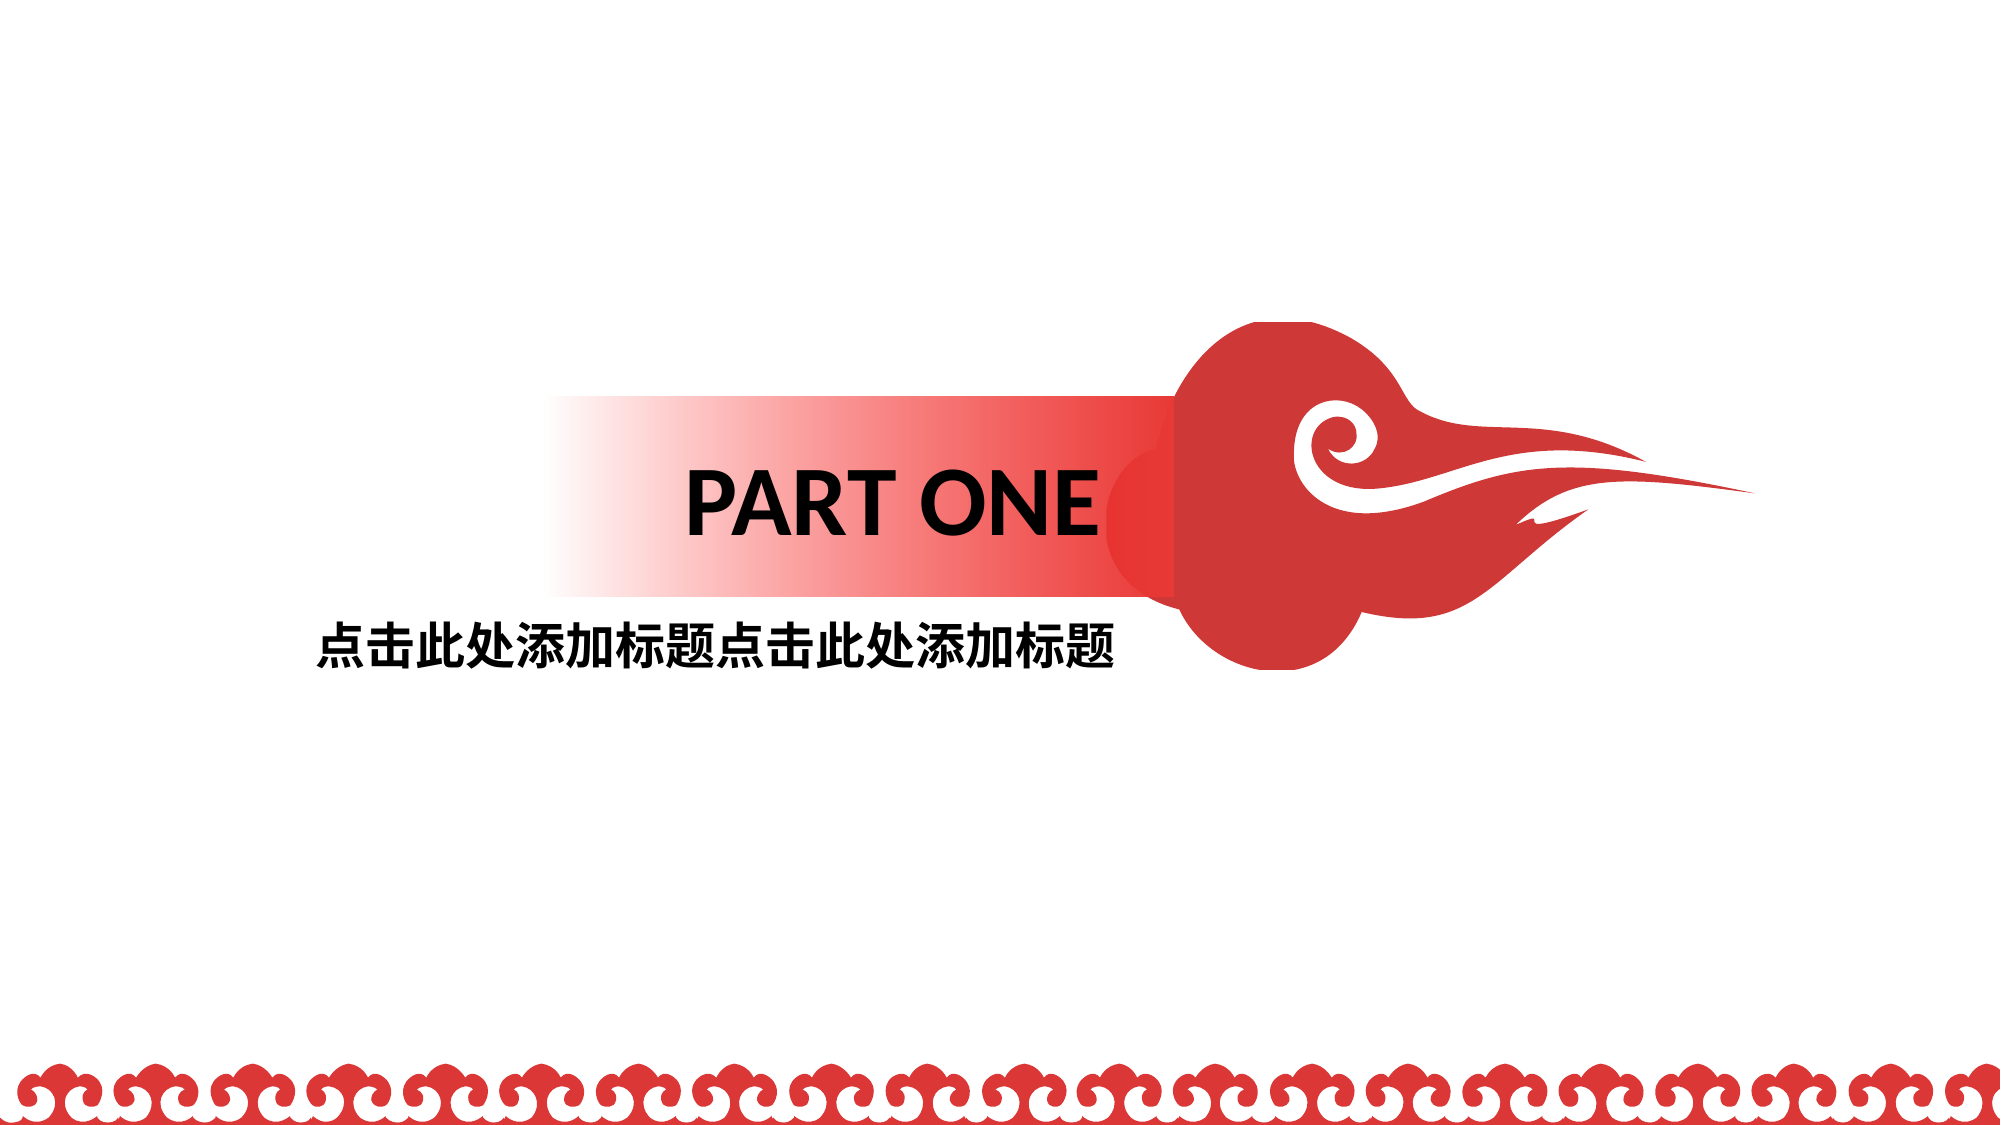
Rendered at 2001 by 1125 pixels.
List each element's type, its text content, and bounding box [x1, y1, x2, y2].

text_box PART ONE [670, 428, 1141, 564]
text_box 点击此处添加标题点击此处添加标题 [300, 606, 1237, 682]
